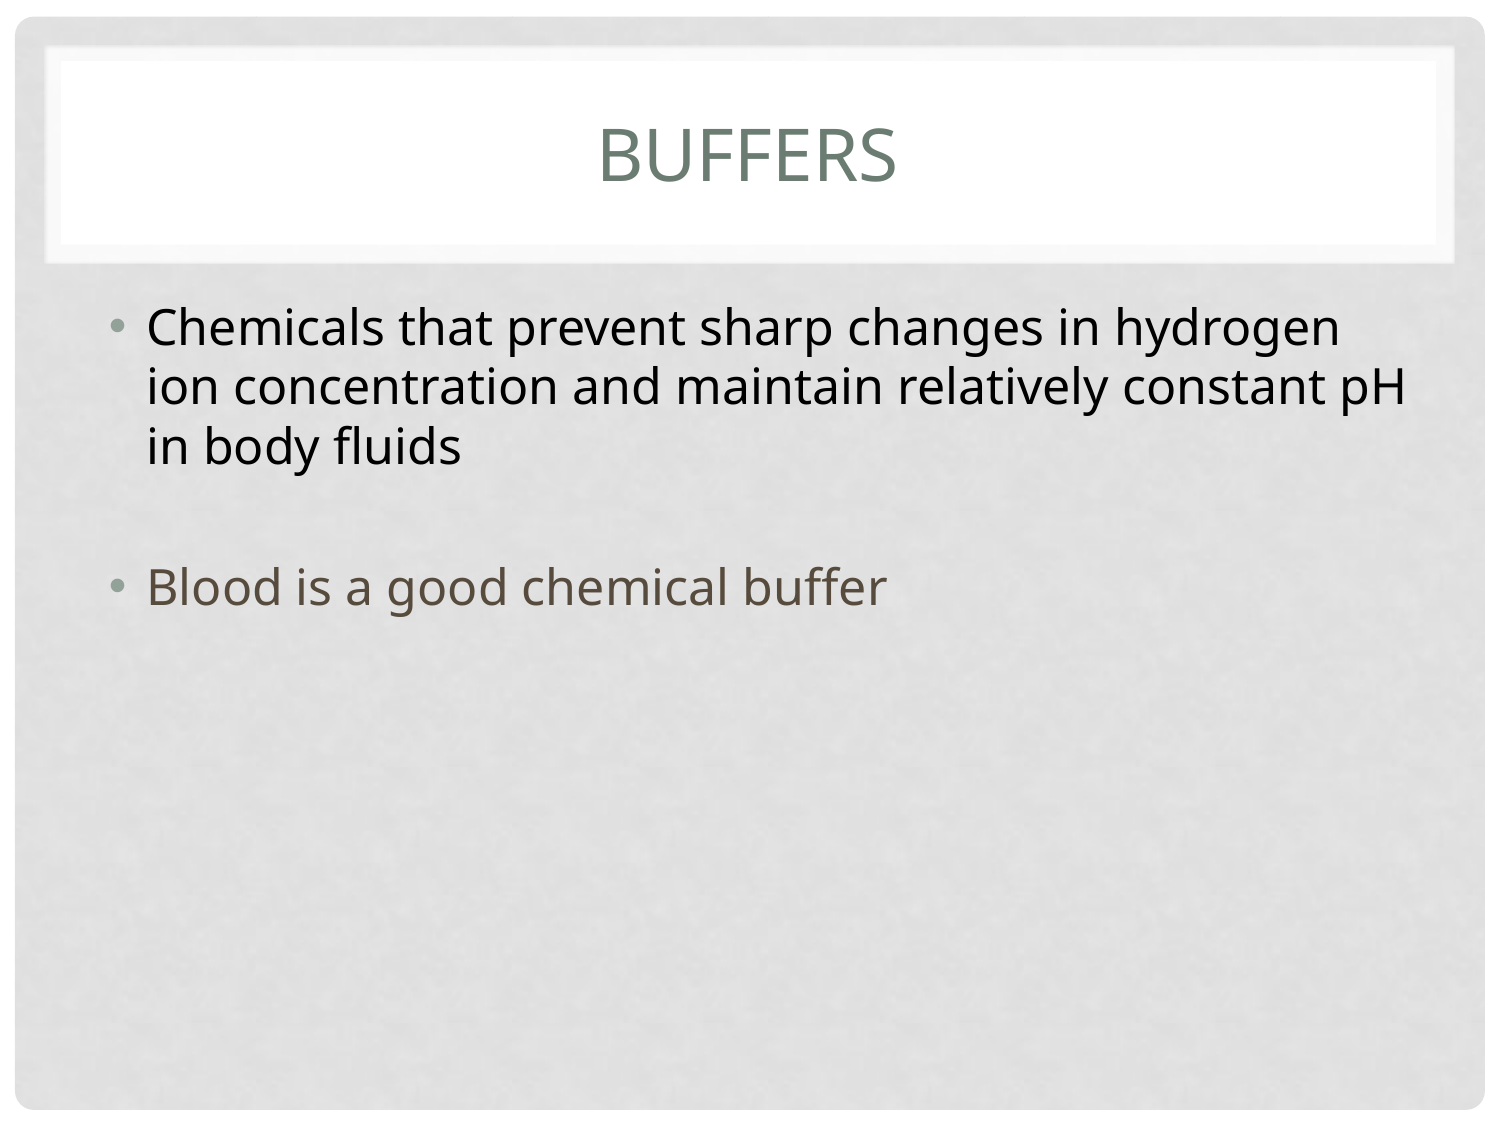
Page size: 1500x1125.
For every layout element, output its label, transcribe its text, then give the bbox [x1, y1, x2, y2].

title Buffers [69, 66, 1425, 238]
list Chemicals that prevent sharp changes in hydrogen ion concentration and maintain relatively constant pH in body fluids Blood is a good chemical buffer [75, 287, 1425, 1005]
